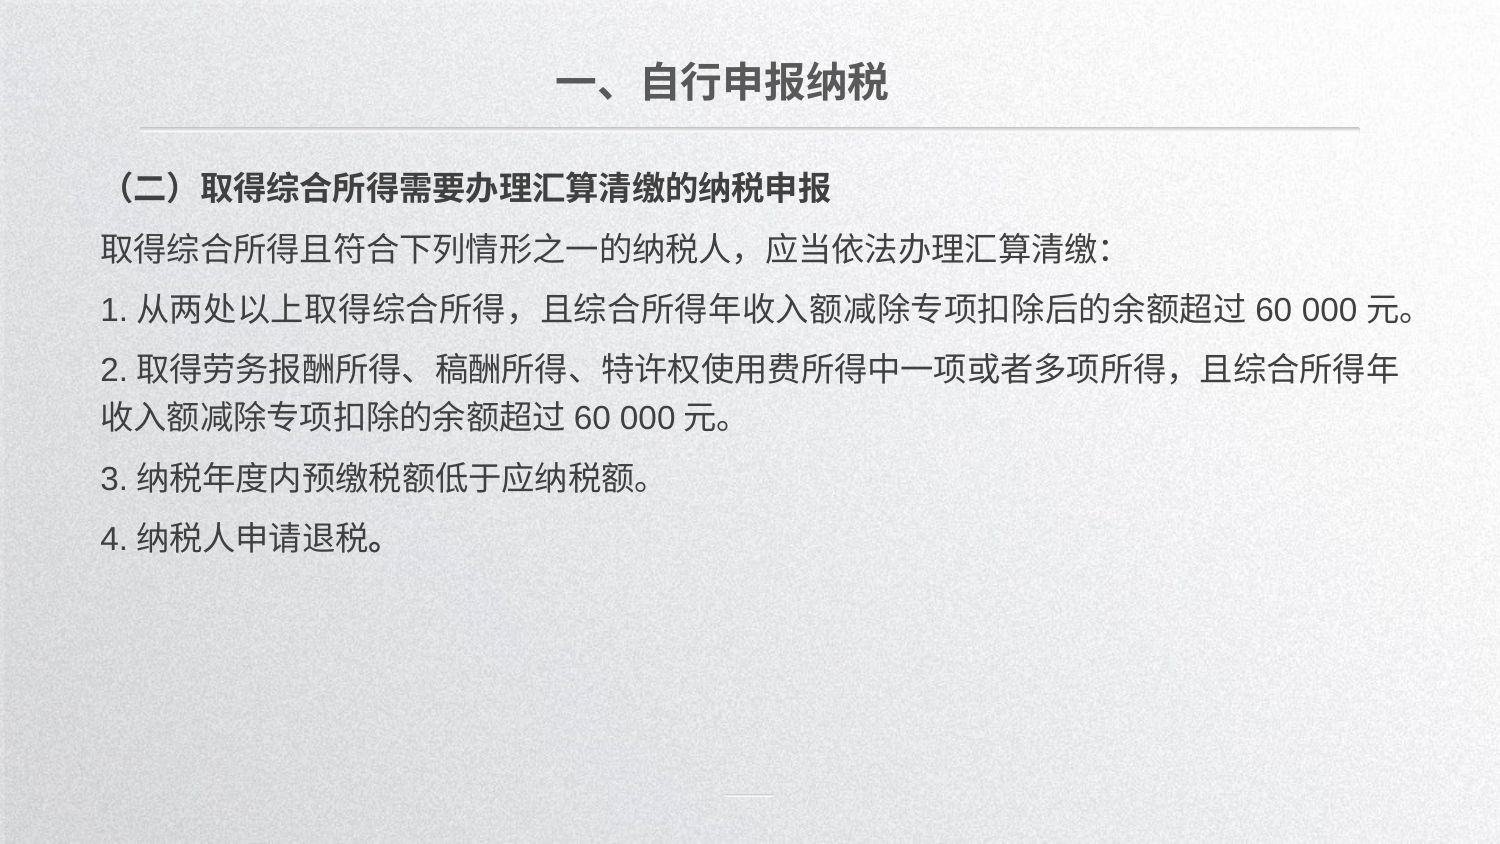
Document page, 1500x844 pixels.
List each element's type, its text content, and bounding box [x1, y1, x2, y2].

picture [0, 0, 1500, 844]
text_box （二）取得综合所得需要办理汇算清缴的纳税申报 取得综合所得且符合下列情形之一的纳税人，应当依法办理汇算清缴： 1.从两处以上取得综合所得，且综合所得年收入额减除专项扣除后的余额超过60 000元。 2.取得劳务报酬所得、稿酬所得、特许权使用费所得中一项或者多项所得，且综合所得年收入额减除专项扣除的余额超过60 000元。 3.纳税年度内预缴税额低于应纳税额。 4.纳税人申请退税。 [100, 159, 1400, 618]
text_box 一、自行申报纳税 [0, 50, 1446, 112]
